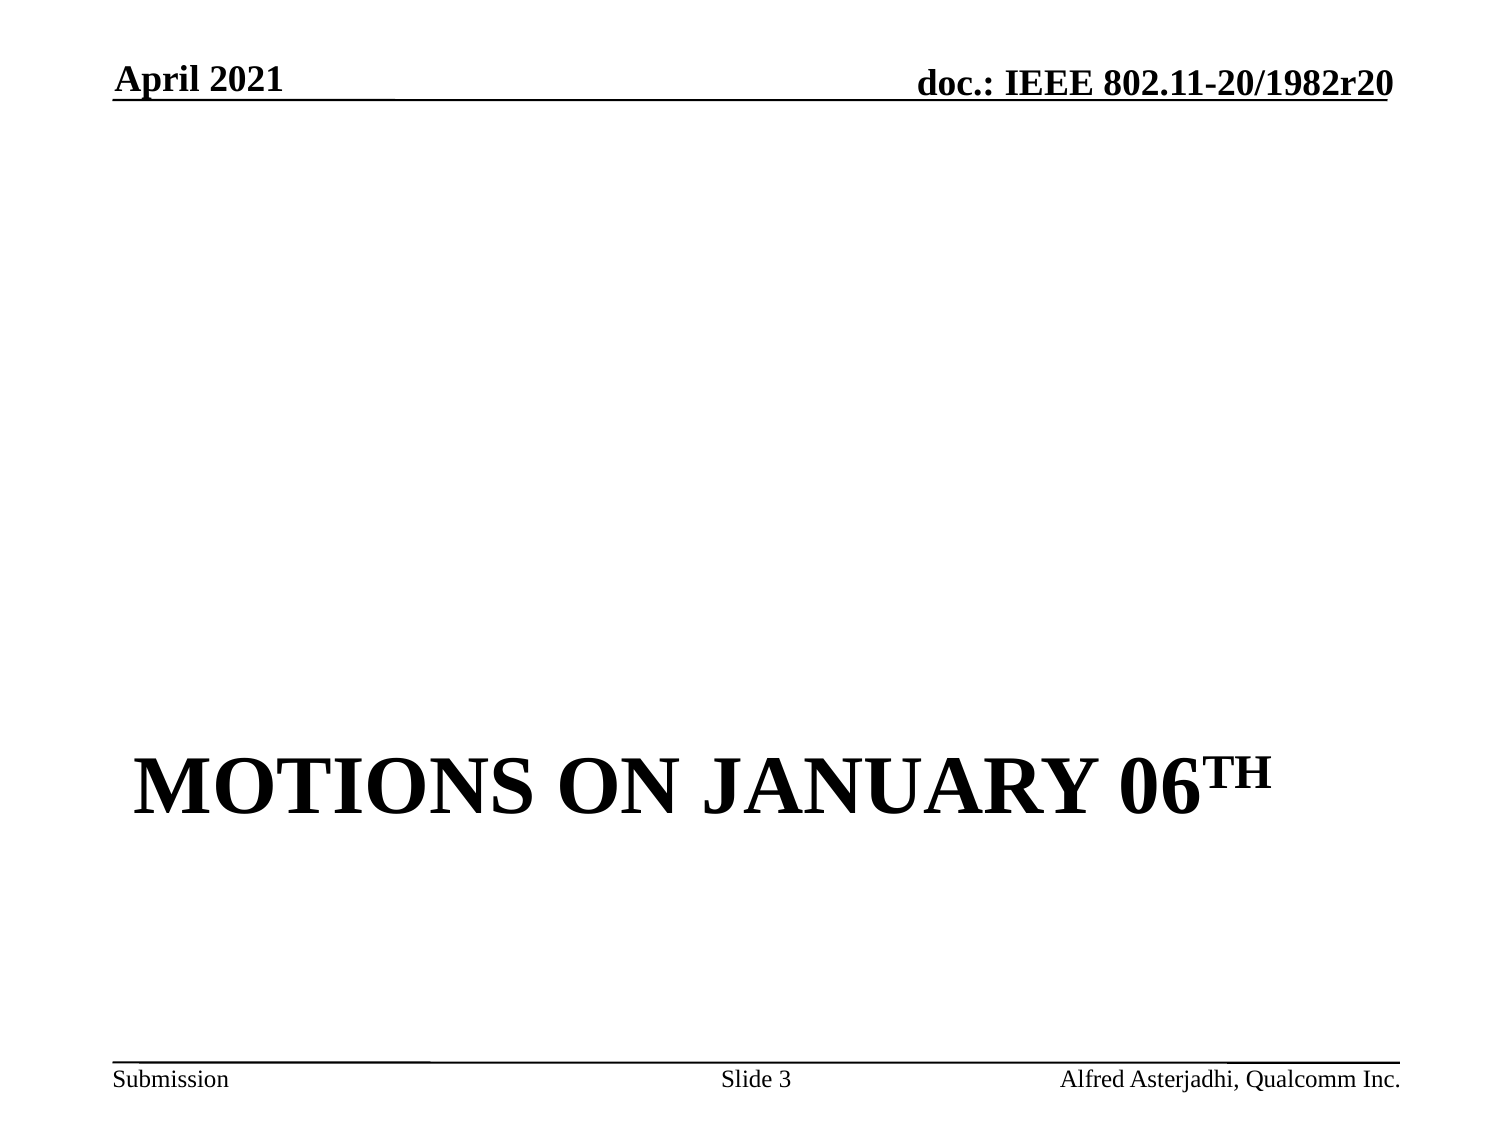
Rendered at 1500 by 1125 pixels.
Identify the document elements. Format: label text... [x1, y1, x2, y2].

slide_number Slide 3 [712, 1061, 800, 1123]
title Motions on January 06th [118, 722, 1394, 947]
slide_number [114, 54, 423, 100]
footer Alfred Asterjadhi, Qualcomm Inc. [878, 1061, 1402, 1093]
